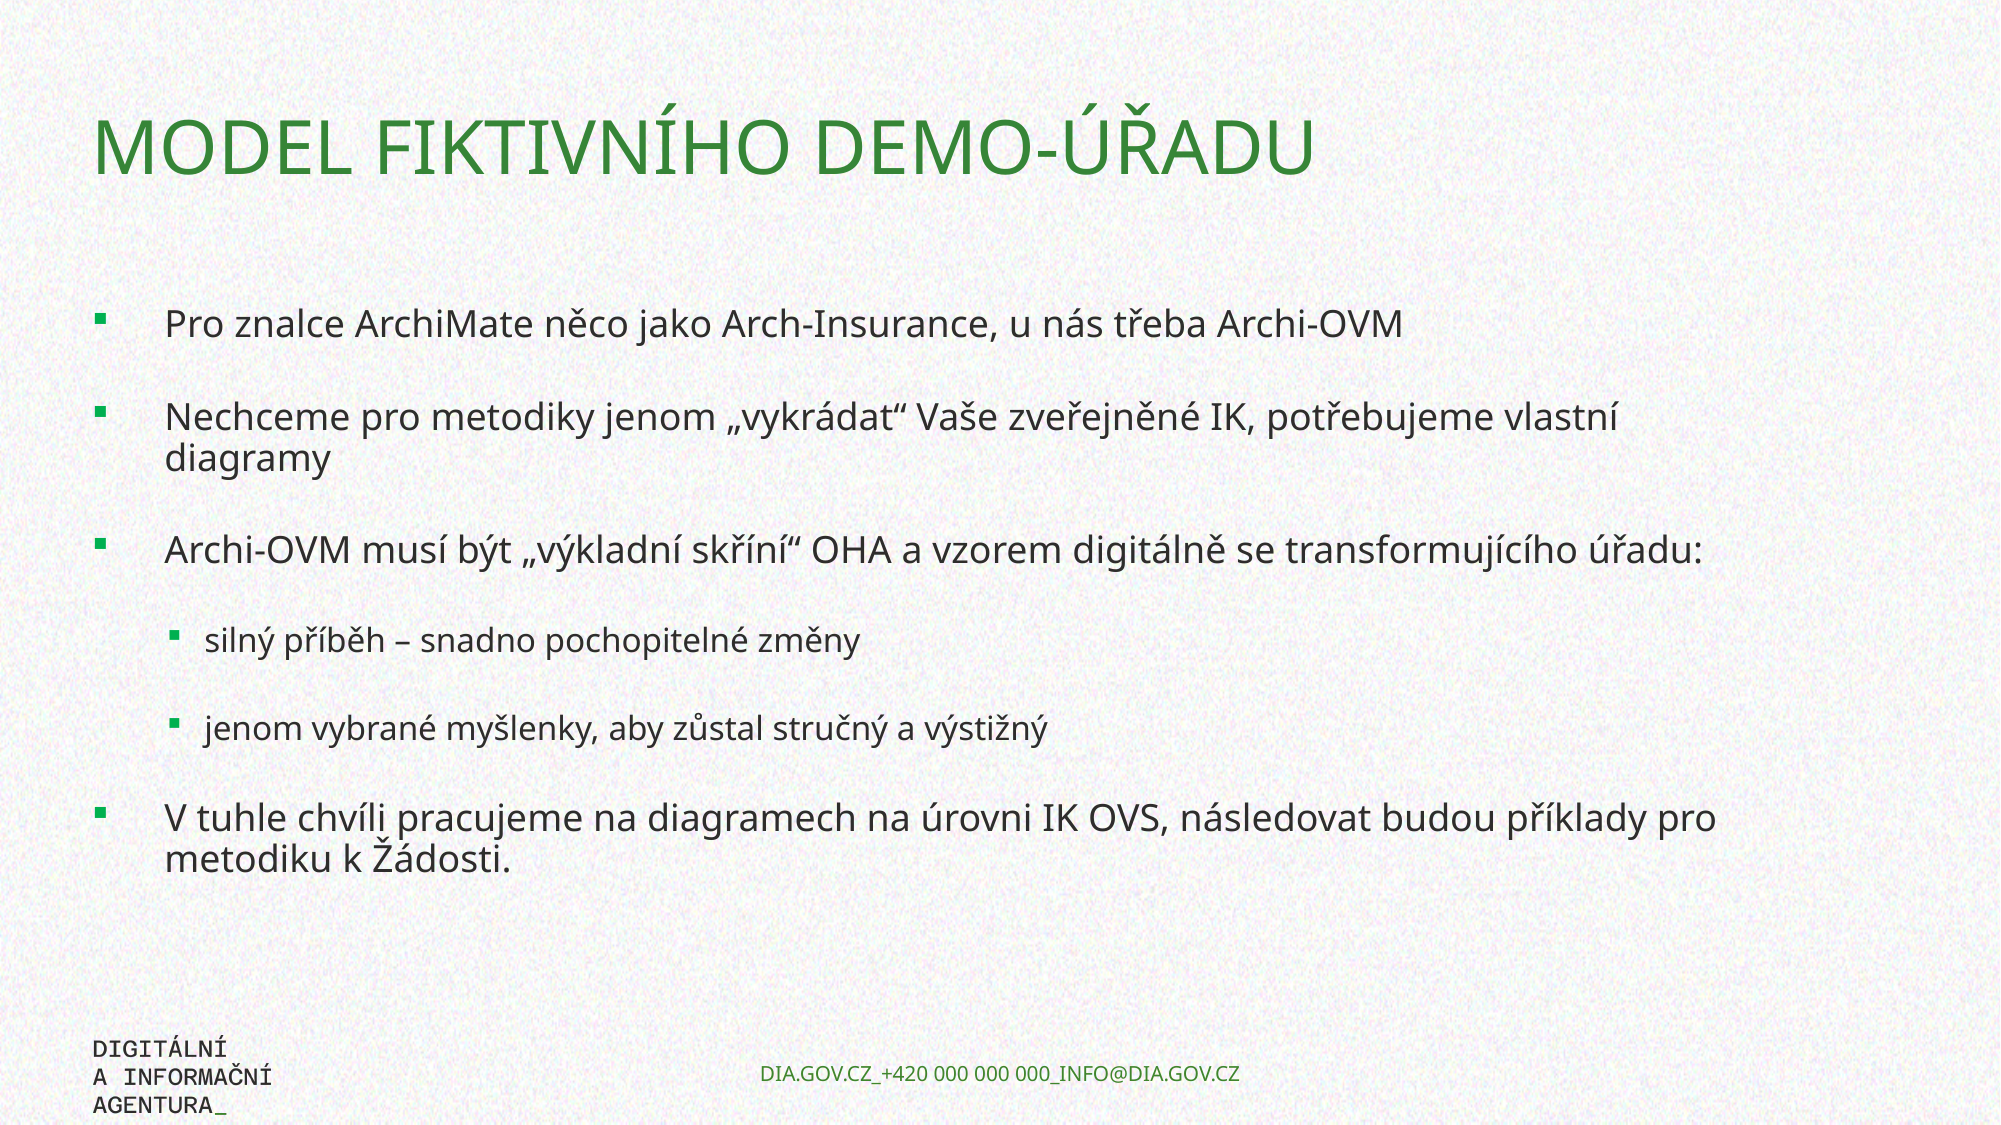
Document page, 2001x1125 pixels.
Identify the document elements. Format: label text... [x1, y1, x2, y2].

picture [0, 0, 2001, 1125]
list Pro znalce ArchiMate něco jako Arch-Insurance, u nás třeba Archi-OVM Nechceme pro metodiky jenom „vykrádat“ Vaše zveřejněné IK, potřebujeme vlastní diagramy Archi-OVM musí být „výkladní skříní“ OHA a vzorem digitálně se transformujícího úřadu: silný příběh – snadno pochopitelné změny jenom vybrané myšlenky, aby zůstal stručný a výstižný V tuhle chvíli pracujeme na diagramech na úrovni IK OVS, následovat budou příklady pro metodiku k Žádosti. [76, 298, 1802, 1012]
title Model fiktivního Demo-úřadu [76, 41, 1802, 259]
footer DIA.GOV.CZ_+420 000 000 000_INFO@DIA.GOV.CZ [662, 1042, 1338, 1103]
